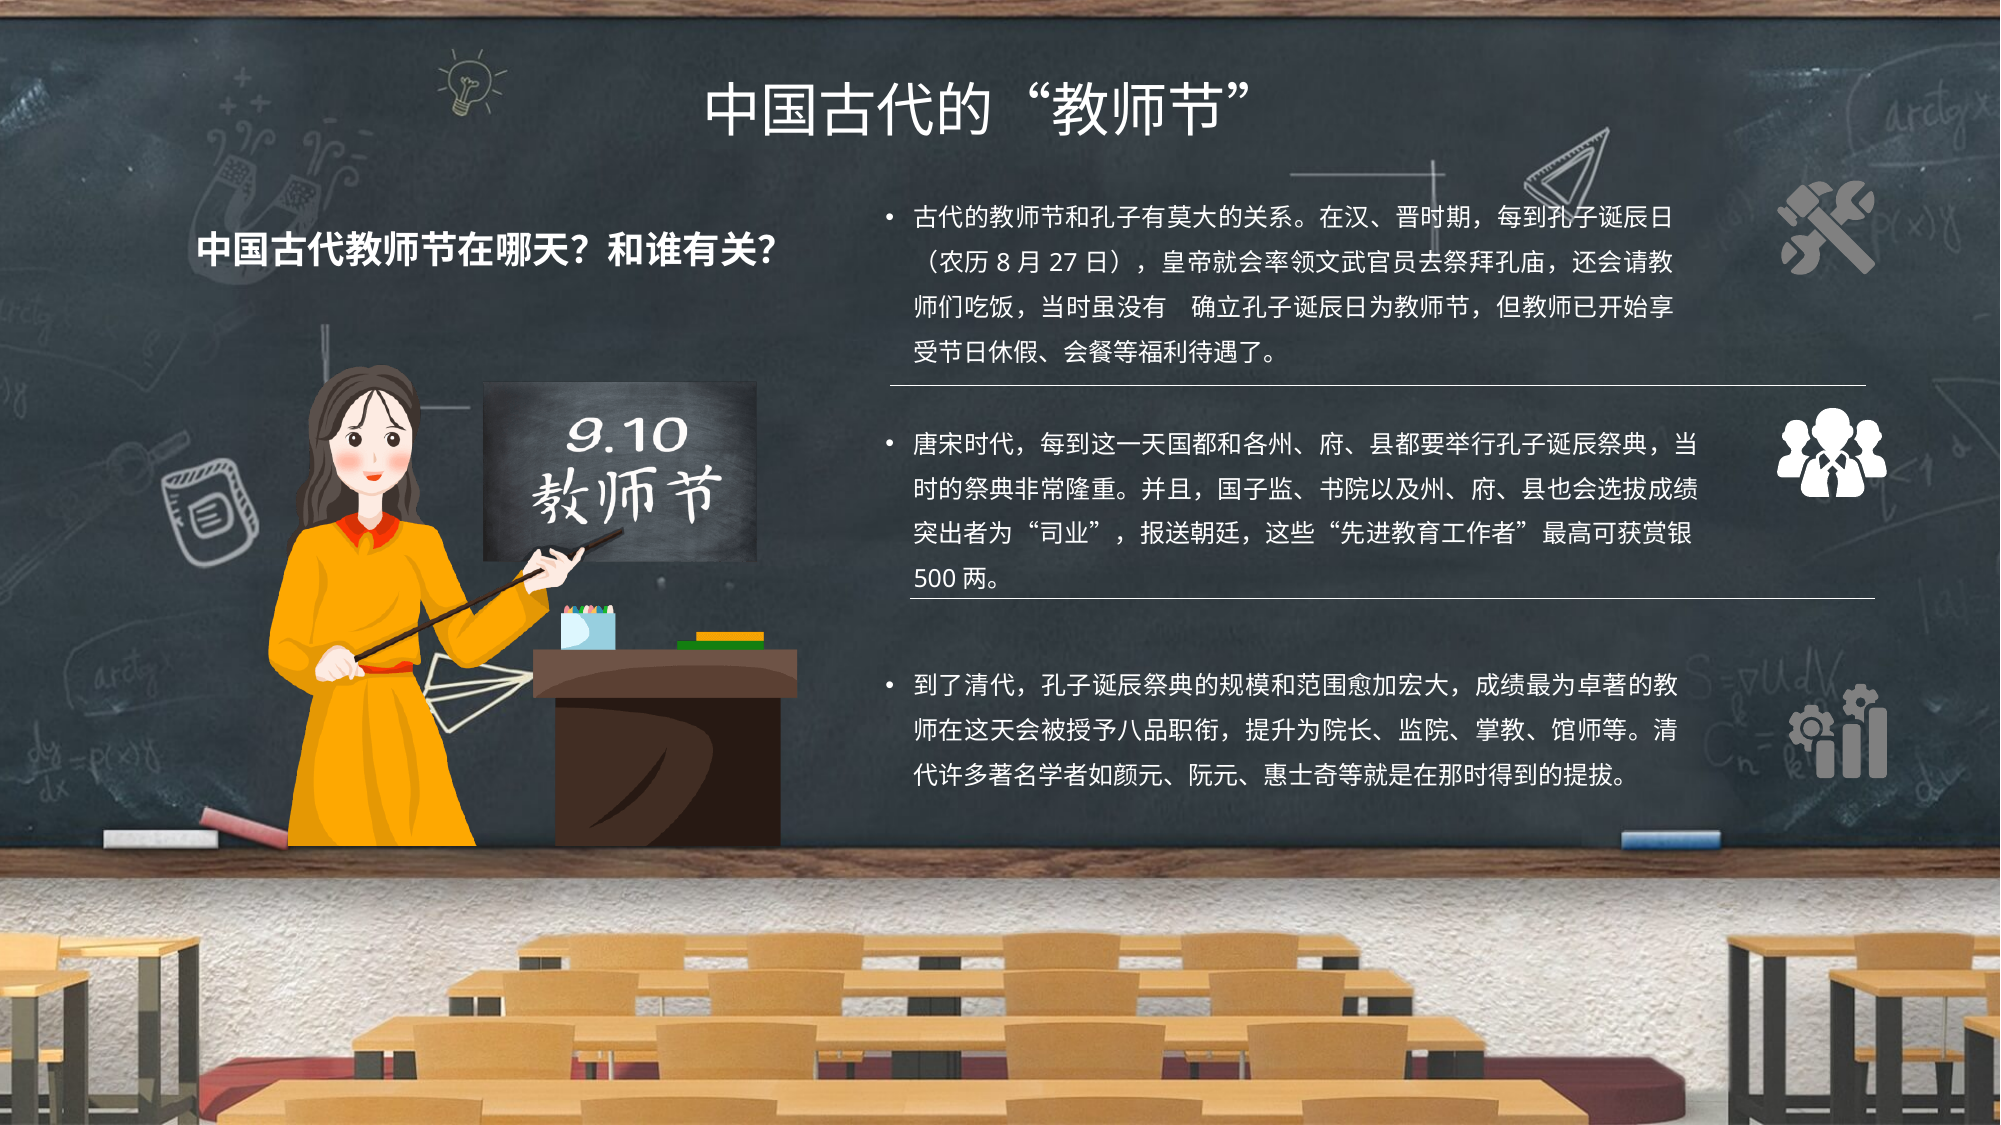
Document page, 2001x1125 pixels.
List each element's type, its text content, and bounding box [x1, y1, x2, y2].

picture [0, 0, 2000, 1125]
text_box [870, 179, 1887, 779]
text_box 中国古代教师节在哪天？和谁有关？ [180, 218, 811, 279]
text_box 中国古代的“教师节” [687, 65, 1313, 150]
